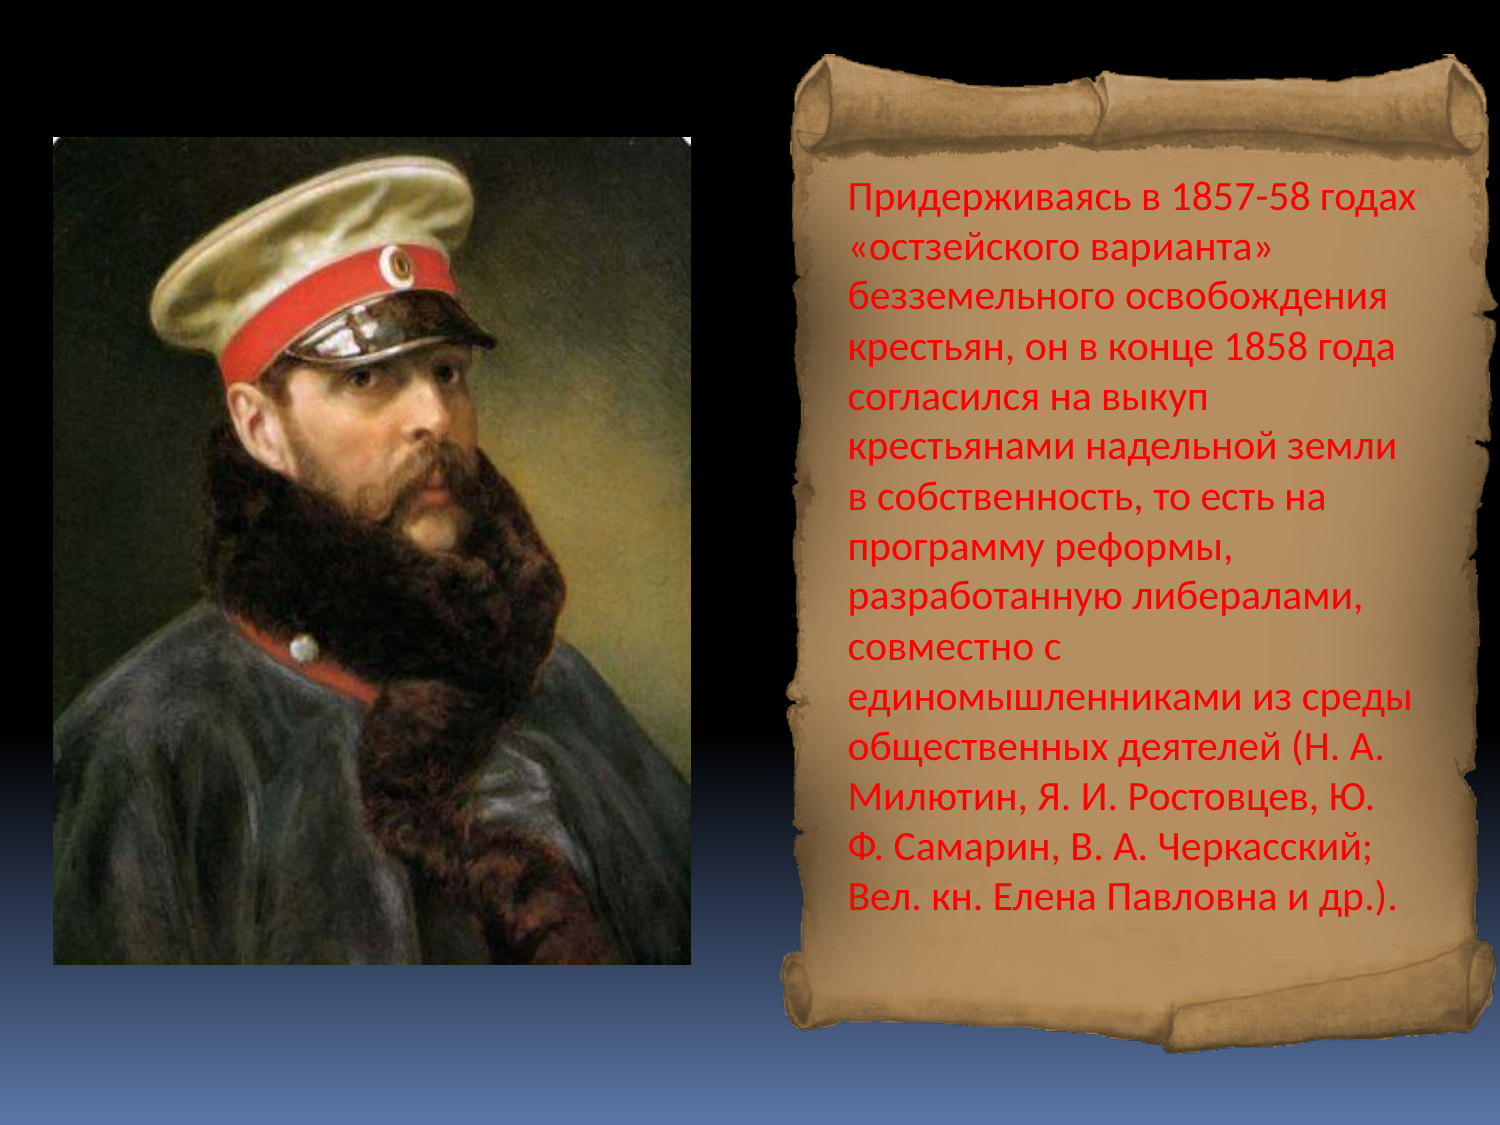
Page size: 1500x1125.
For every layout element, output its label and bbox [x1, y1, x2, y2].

picture [52, 136, 692, 965]
picture [777, 54, 1500, 1055]
